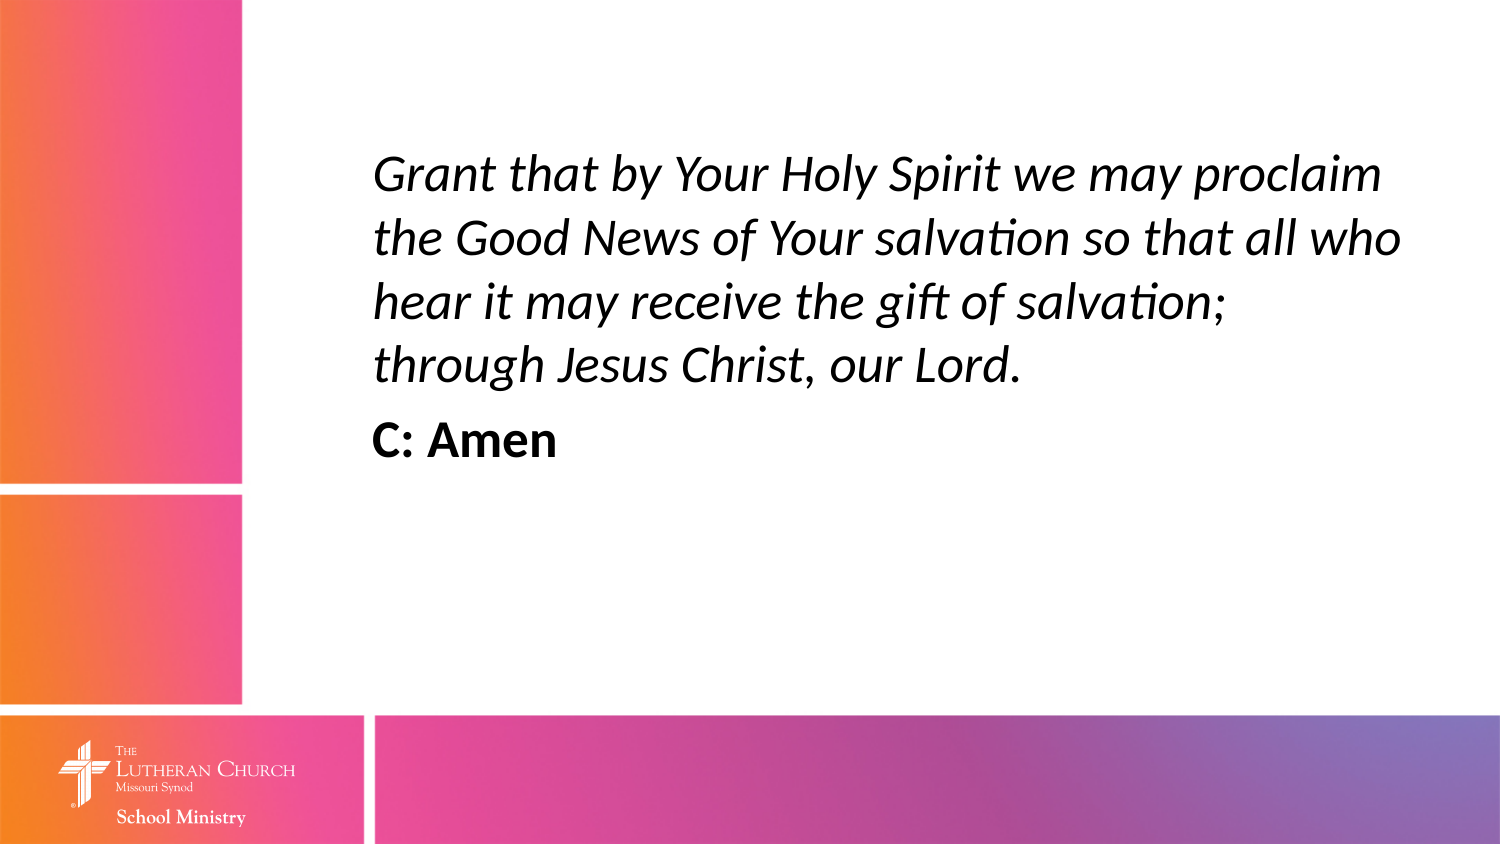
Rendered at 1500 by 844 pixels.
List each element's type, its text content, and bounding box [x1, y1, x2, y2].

list Grant that by Your Holy Spirit we may proclaim the Good News of Your salvation so that all who hear it may receive the gift of salvation; through Jesus Christ, our Lord. C: Amen [315, 44, 1429, 688]
picture [0, 0, 1500, 844]
